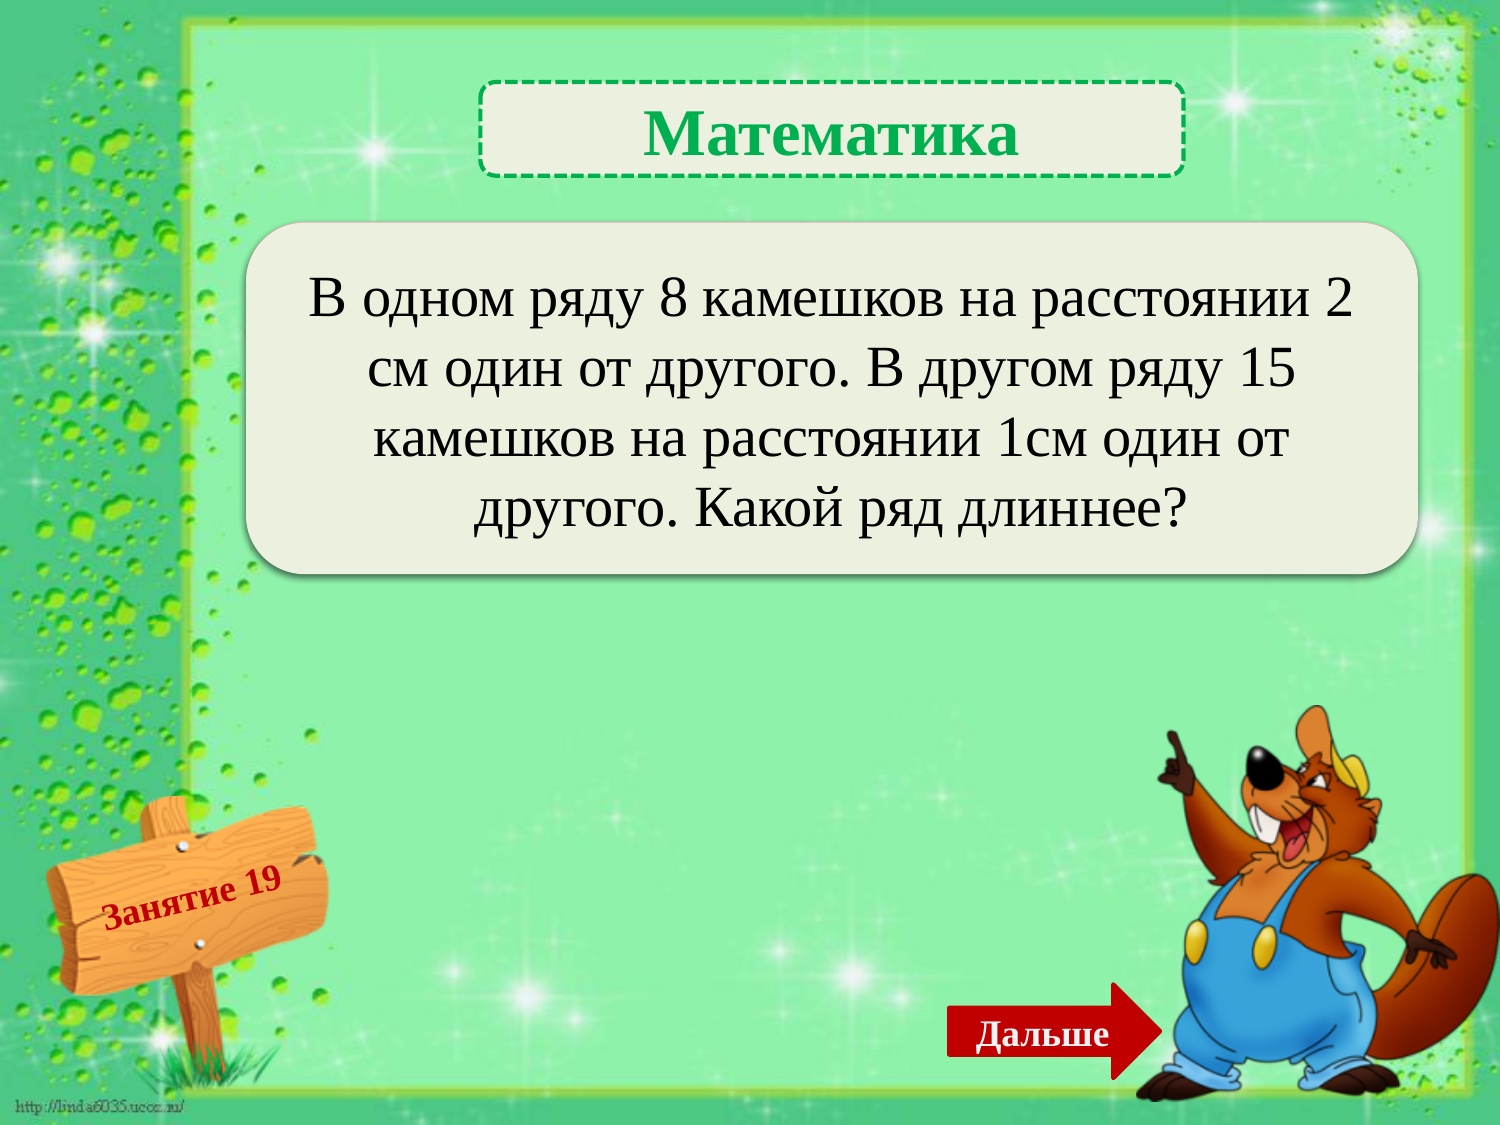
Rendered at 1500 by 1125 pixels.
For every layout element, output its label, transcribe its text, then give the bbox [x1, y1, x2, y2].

text_box Математика [478, 79, 1186, 178]
text_box [243, 220, 1421, 577]
picture [0, 0, 1500, 1125]
text_box Дальше [947, 982, 1163, 1081]
